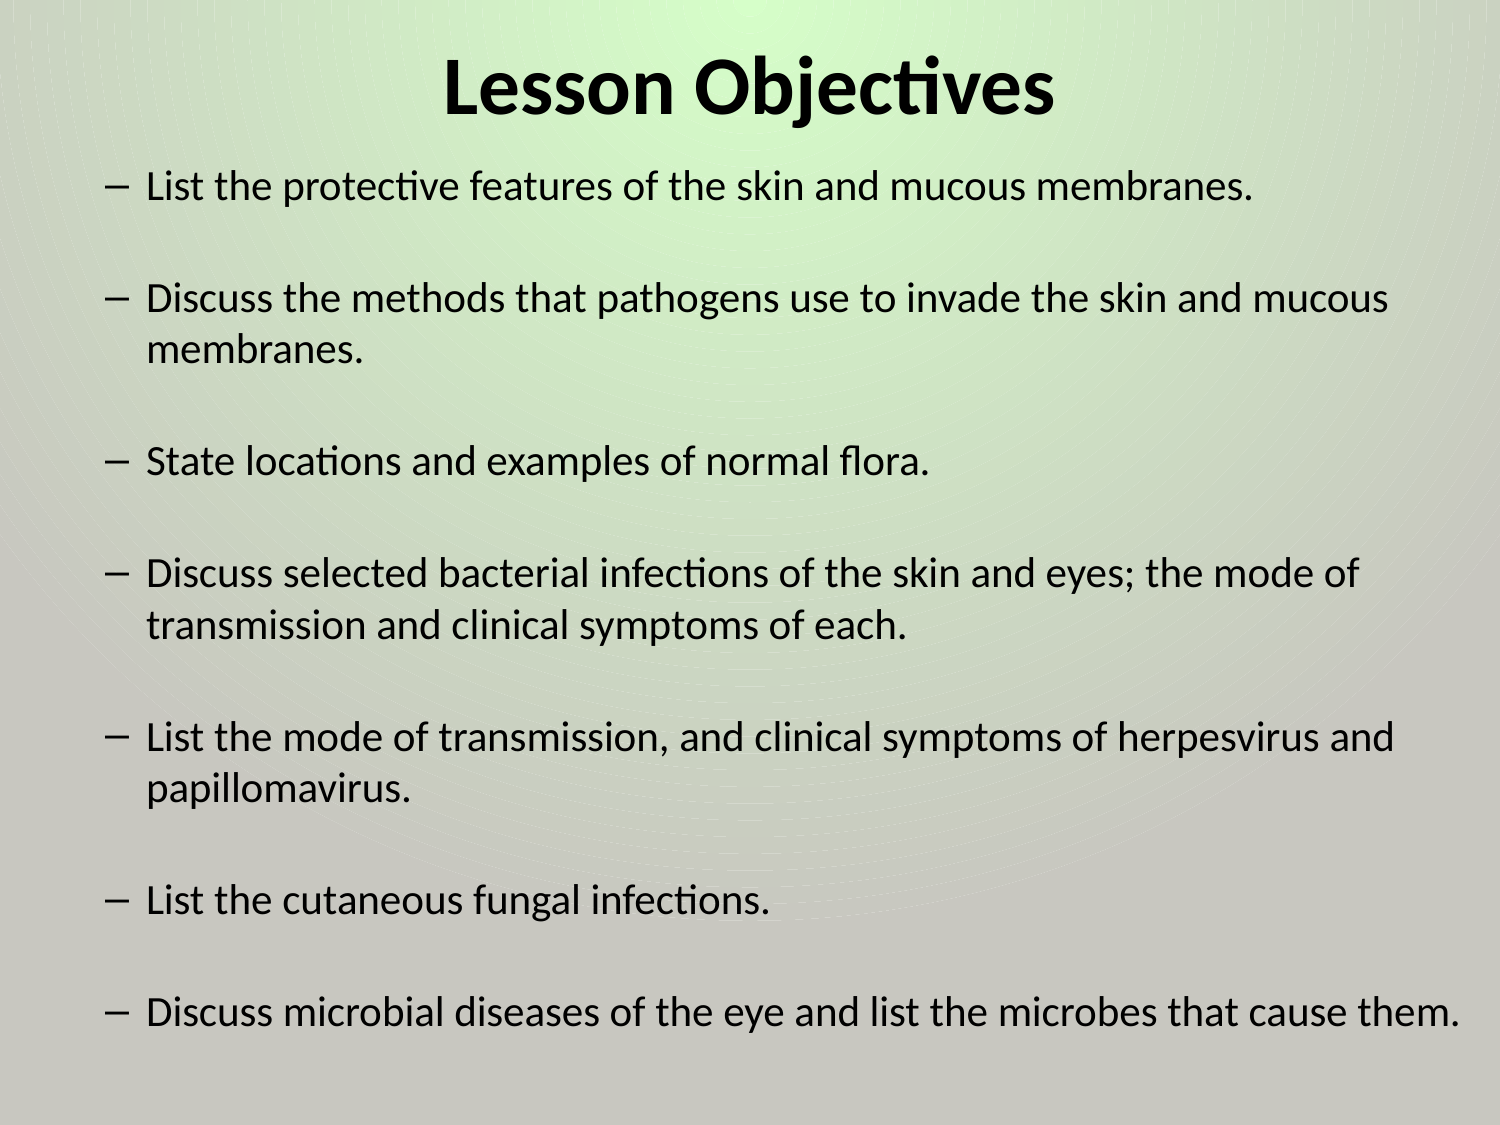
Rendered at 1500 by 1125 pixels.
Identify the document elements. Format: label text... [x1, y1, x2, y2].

title Lesson Objectives [75, 0, 1425, 149]
list List the protective features of the skin and mucous membranes. Discuss the methods that pathogens use to invade the skin and mucous membranes. State locations and examples of normal flora. Discuss selected bacterial infections of the skin and eyes; the mode of transmission and clinical symptoms of each. List the mode of transmission, and clinical symptoms of herpesvirus and papillomavirus. List the cutaneous fungal infections. Discuss microbial diseases of the eye and list the microbes that cause them. [24, 149, 1488, 1075]
